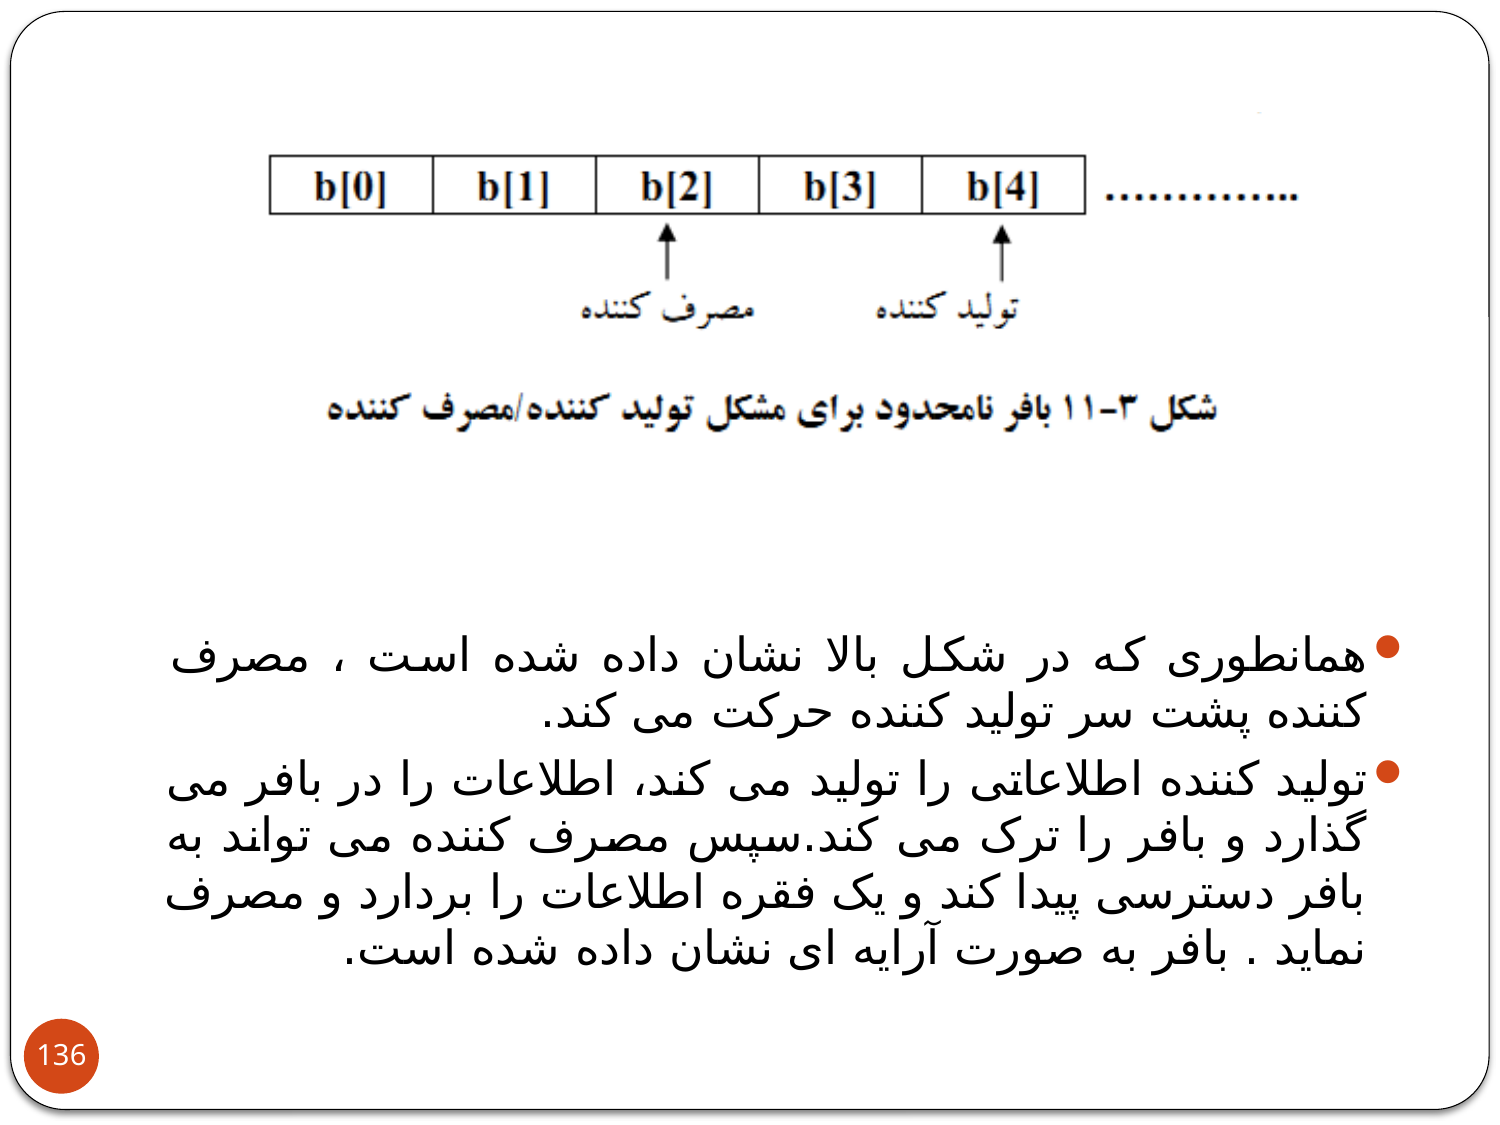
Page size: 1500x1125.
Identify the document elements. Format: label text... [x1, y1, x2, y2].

picture [187, 112, 1361, 513]
slide_number 136 [23, 1018, 99, 1094]
list همانطوری که در شکل بالا نشان داده شده است ، مصرف کننده پشت سر تولید کننده حرکت می کند. تولید کننده اطلاعاتی را تولید می کند، اطلاعات را در بافر می گذارد و بافر را ترک می کند.سپس مصرف کننده می تواند به بافر دسترسی پیدا کند و یک فقره اطلاعات را بردارد و مصرف نماید . بافر به صورت آرایه ای نشان داده شده است. [150, 75, 1425, 988]
